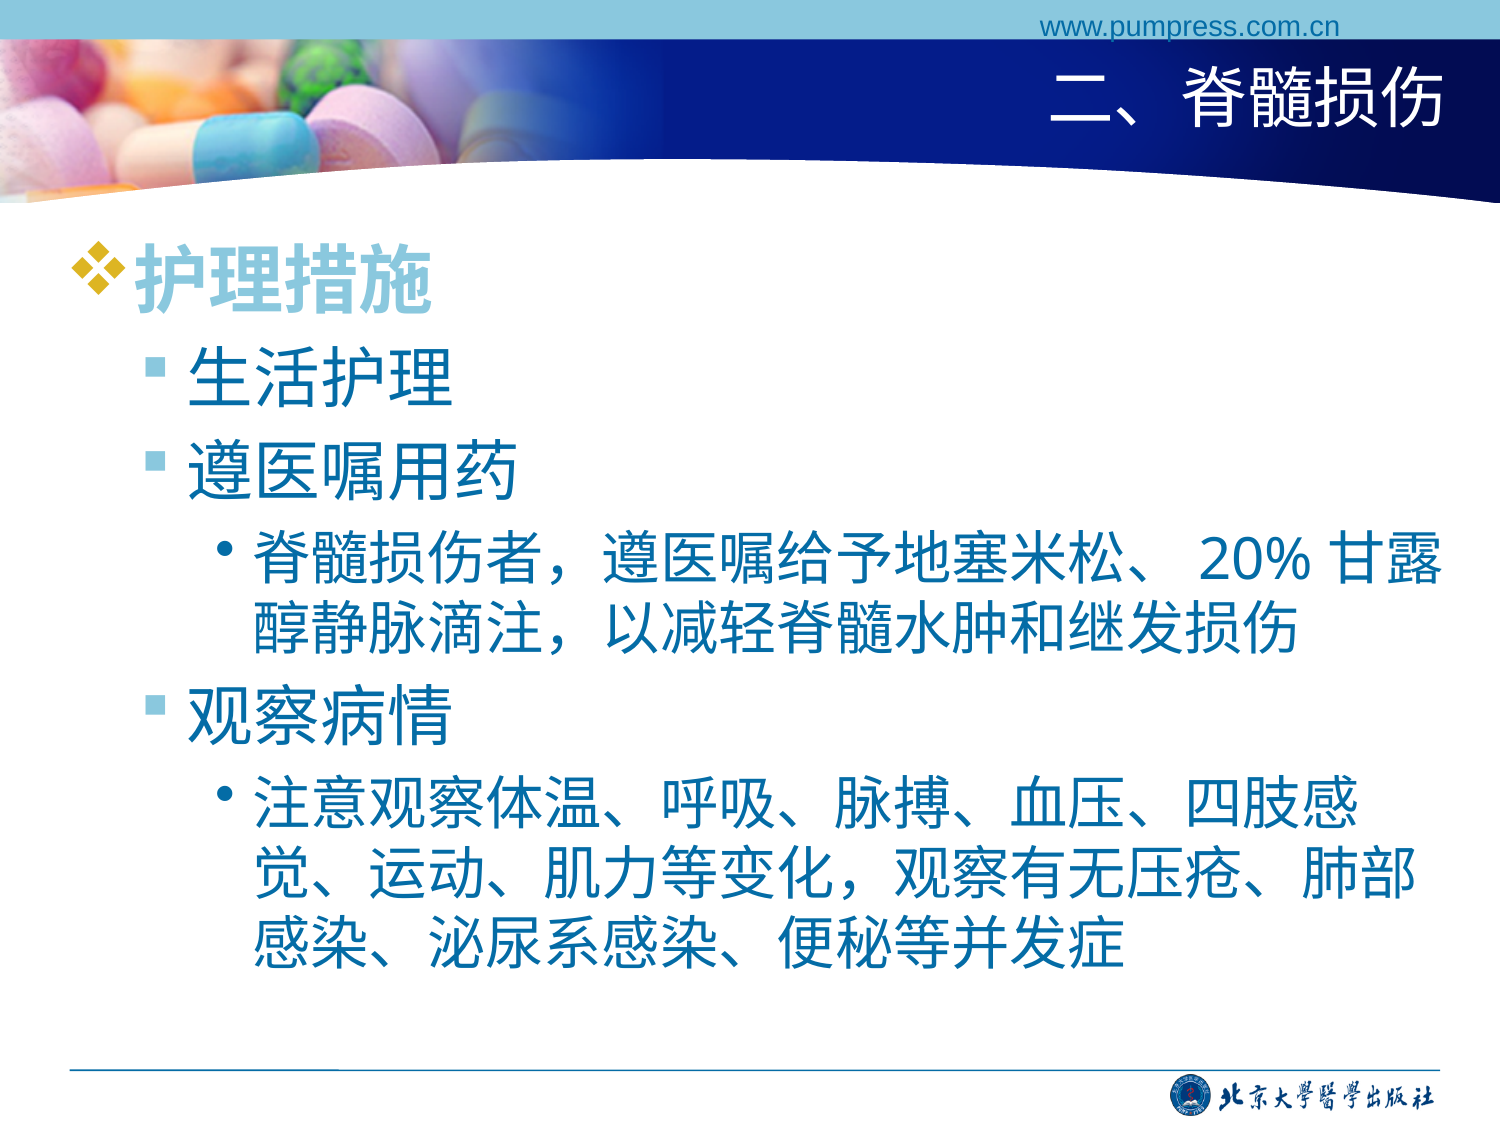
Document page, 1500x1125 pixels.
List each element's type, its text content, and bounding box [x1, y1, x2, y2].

picture [0, 40, 1500, 203]
slide_number www.pumpress.com.cn [1025, 0, 1463, 38]
picture [1170, 1074, 1436, 1118]
title 二、脊髓损伤 [137, 49, 1463, 143]
list 护理措施 生活护理 遵医嘱用药 脊髓损伤者，遵医嘱给予地塞米松、20%甘露醇静脉滴注，以减轻脊髓水肿和继发损伤 观察病情 注意观察体温、呼吸、脉搏、血压、四肢感觉、运动、肌力等变化，观察有无压疮、肺部感染、泌尿系感染、便秘等并发症 [49, 224, 1463, 1026]
